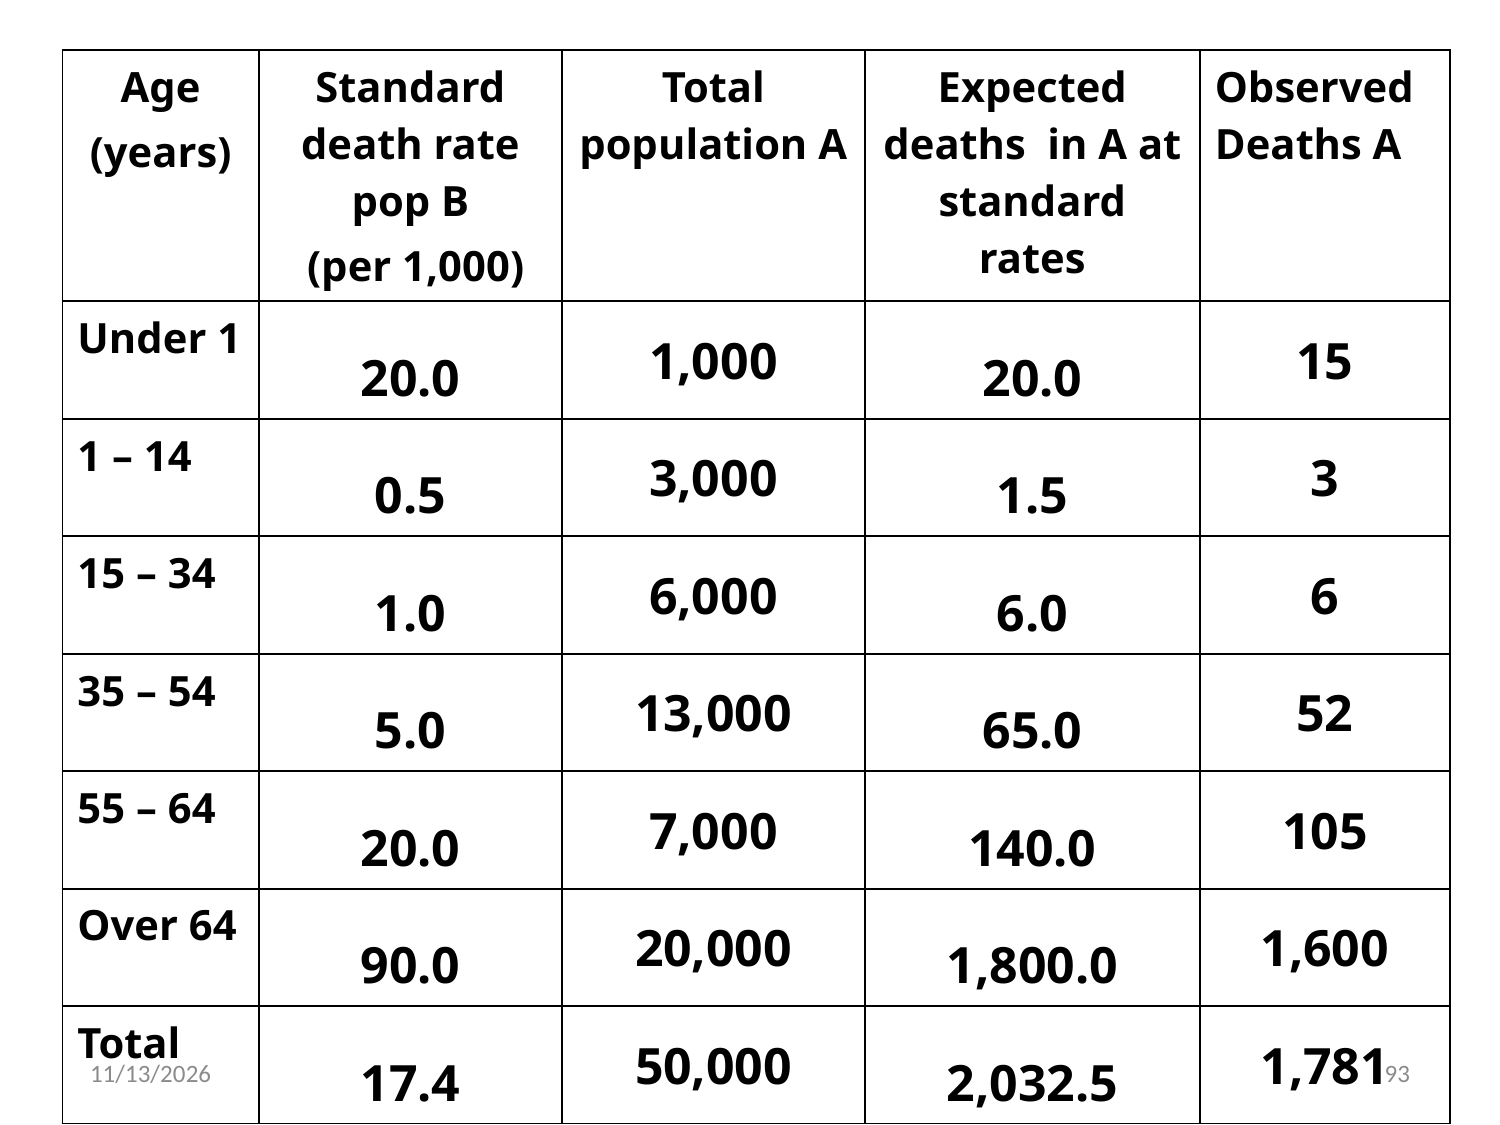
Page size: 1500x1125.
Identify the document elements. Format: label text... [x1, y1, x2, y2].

table_cell 20.0 [260, 302, 561, 418]
table_cell 13,000 [563, 655, 864, 770]
table_header Age (years) [63, 51, 258, 300]
table_cell 1,000 [563, 302, 864, 418]
table_cell 55 – 64 [63, 772, 258, 888]
table_cell 5.0 [260, 655, 561, 770]
table_cell 3 [1201, 420, 1449, 535]
table_header Standard death rate pop B (per 1,000) [260, 51, 561, 300]
table_cell 15 [1201, 302, 1449, 418]
table_cell 15 – 34 [63, 537, 258, 653]
table_cell Total [63, 1007, 258, 1123]
table_cell 1.0 [260, 537, 561, 653]
table_cell 2,032.5 [866, 1007, 1199, 1123]
table_cell 1,781 [1201, 1007, 1449, 1123]
table_cell Over 64 [63, 890, 258, 1005]
table_cell 20.0 [260, 772, 561, 888]
table_cell 1 – 14 [63, 420, 258, 535]
table_cell 20.0 [866, 302, 1199, 418]
table_cell 50,000 [563, 1007, 864, 1123]
table_cell 35 – 54 [63, 655, 258, 770]
table_cell 1,600 [1201, 890, 1449, 1005]
table_header Expected deaths in A at standard rates [866, 51, 1199, 300]
table_cell 20,000 [563, 890, 864, 1005]
table_cell 6,000 [563, 537, 864, 653]
table_cell 3,000 [563, 420, 864, 535]
table_cell 105 [1201, 772, 1449, 888]
table_cell 1,800.0 [866, 890, 1199, 1005]
table_cell 65.0 [866, 655, 1199, 770]
table_cell Under 1 [63, 302, 258, 418]
table_header Total population A [563, 51, 864, 300]
table_cell 6.0 [866, 537, 1199, 653]
table_cell 7,000 [563, 772, 864, 888]
table_cell 90.0 [260, 890, 561, 1005]
table_cell 140.0 [866, 772, 1199, 888]
table_cell 6 [1201, 537, 1449, 653]
table_cell 52 [1201, 655, 1449, 770]
table_header Observed Deaths A [1201, 51, 1449, 300]
table_cell 17.4 [260, 1007, 561, 1123]
table_cell 0.5 [260, 420, 561, 535]
table_cell 1.5 [866, 420, 1199, 535]
